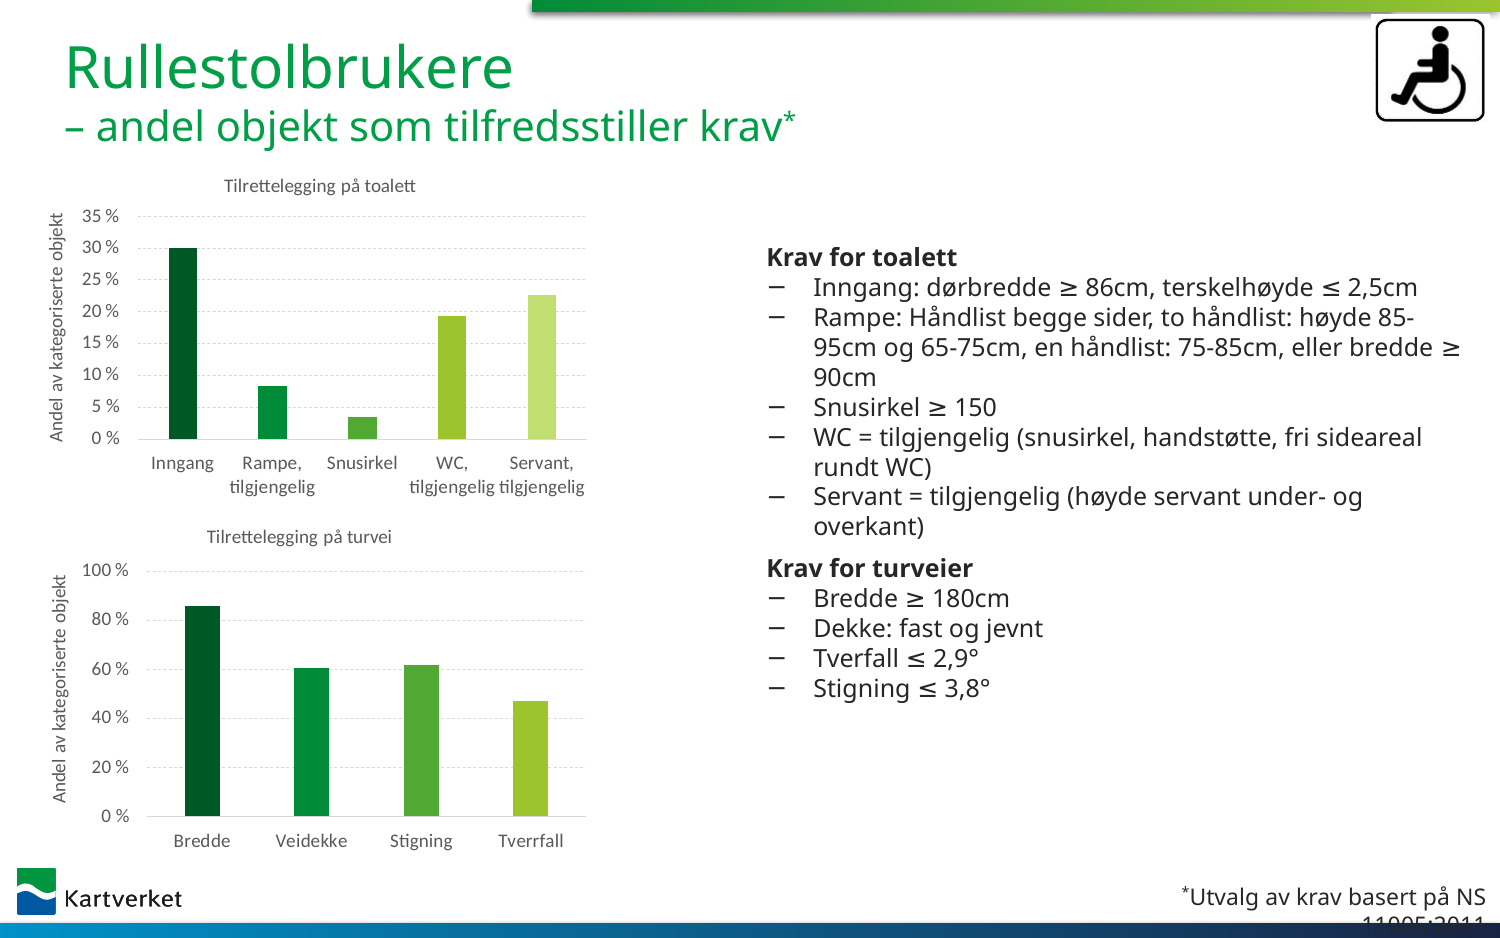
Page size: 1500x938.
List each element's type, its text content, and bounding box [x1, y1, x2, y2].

picture [41, 166, 598, 505]
text_box Krav for toalett Inngang: dørbredde ≥ 86cm, terskelhøyde ≤ 2,5cm Rampe: Håndlist begge sider, to håndlist: høyde 85-95cm og 65-75cm, en håndlist: 75-85cm, eller bredde ≥ 90cm Snusirkel ≥ 150 WC = tilgjengelig (snusirkel, handstøtte, fri sideareal rundt WC) Servant = tilgjengelig (høyde servant under- og overkant) [751, 234, 1483, 545]
text_box Krav for turveier Bredde ≥ 180cm Dekke: fast og jevnt Tverfall ≤ 2,9° Stigning ≤ 3,8° [751, 545, 1483, 710]
picture [1371, 13, 1491, 127]
picture [41, 520, 597, 859]
text_box Rullestolbrukere – andel objekt som tilfredsstiller krav* [49, 14, 1431, 158]
text_box *Utvalg av krav basert på NS 11005:2011 [1068, 873, 1500, 938]
